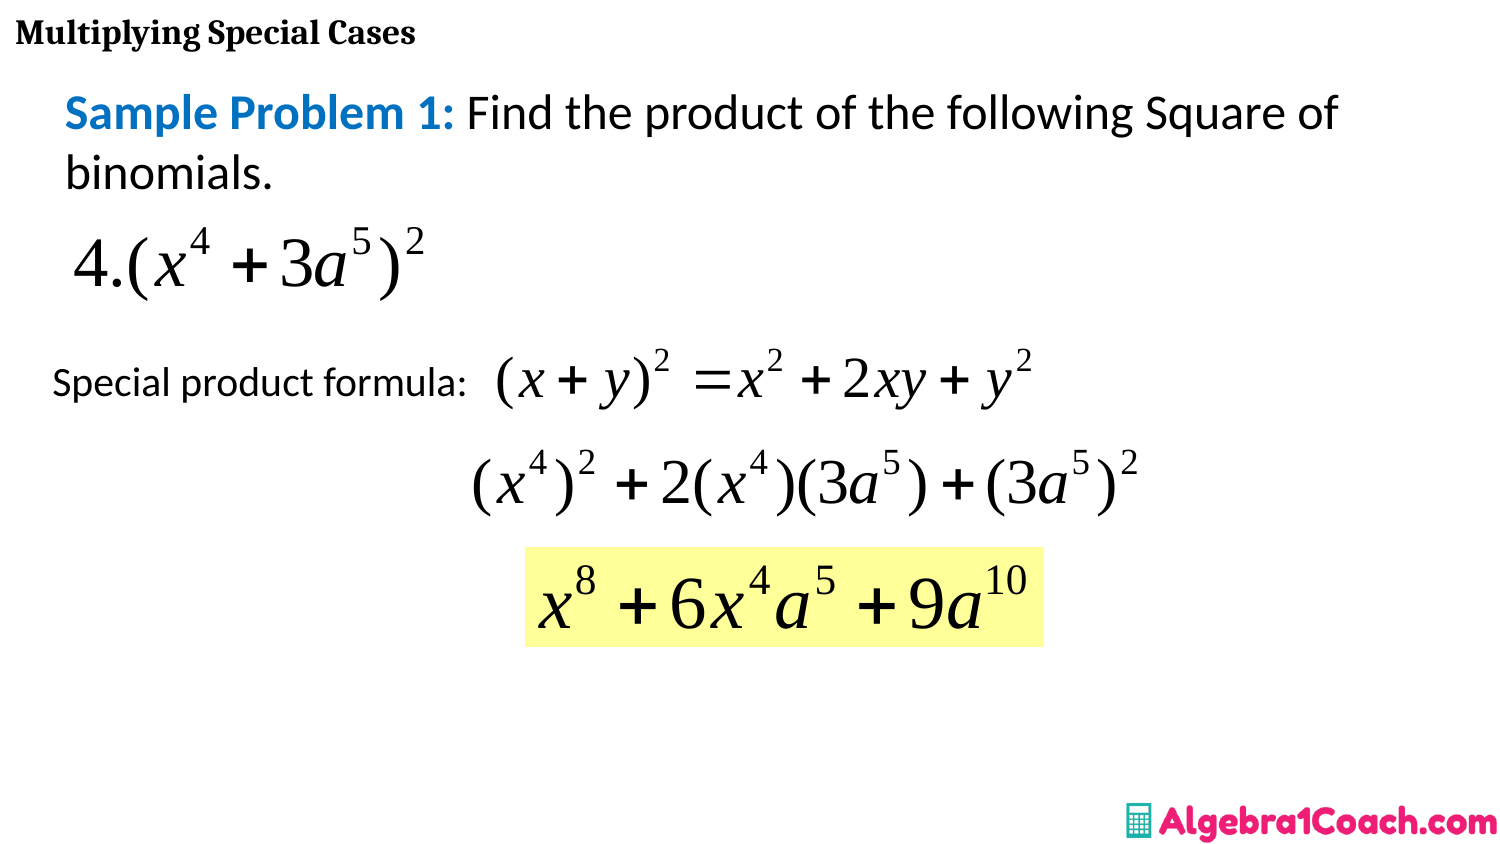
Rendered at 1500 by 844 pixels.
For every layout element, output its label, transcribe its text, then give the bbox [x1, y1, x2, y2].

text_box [462, 434, 1151, 531]
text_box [487, 334, 1042, 423]
text_box Sample Problem 1: Find the product of the following Square of binomials. [49, 71, 1413, 207]
picture [1109, 798, 1500, 844]
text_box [62, 209, 441, 316]
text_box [524, 546, 1044, 648]
text_box Special product formula: [37, 346, 482, 412]
text_box Multiplying Special Cases [0, 0, 1350, 60]
